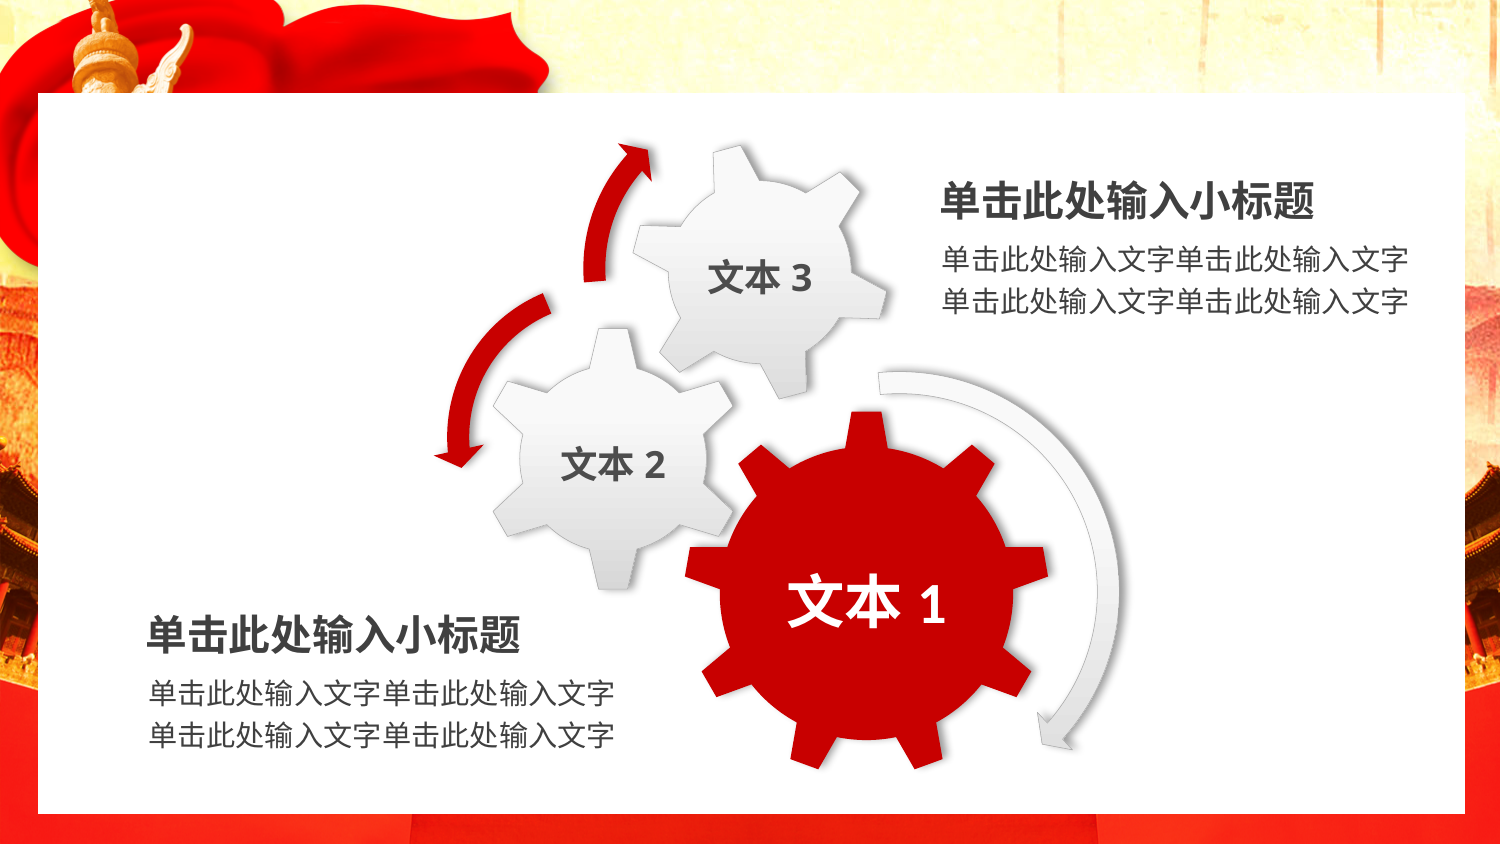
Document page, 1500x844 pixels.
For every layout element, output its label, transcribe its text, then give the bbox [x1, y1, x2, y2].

text_box [583, 143, 652, 283]
text_box 单击此处输入文字单击此处输入文字 单击此处输入文字单击此处输入文字 [133, 660, 668, 760]
text_box 文本2 [493, 328, 734, 590]
text_box [878, 371, 1120, 750]
text_box 文本1 [684, 411, 1049, 770]
text_box 单击此处输入小标题 [145, 599, 556, 658]
title [0, 45, 1294, 208]
text_box 单击此处输入文字单击此处输入文字 单击此处输入文字单击此处输入文字 [927, 227, 1462, 326]
text_box 文本3 [632, 145, 887, 400]
text_box 单击此处输入小标题 [939, 165, 1350, 225]
picture [0, 0, 1500, 844]
text_box [433, 293, 552, 468]
